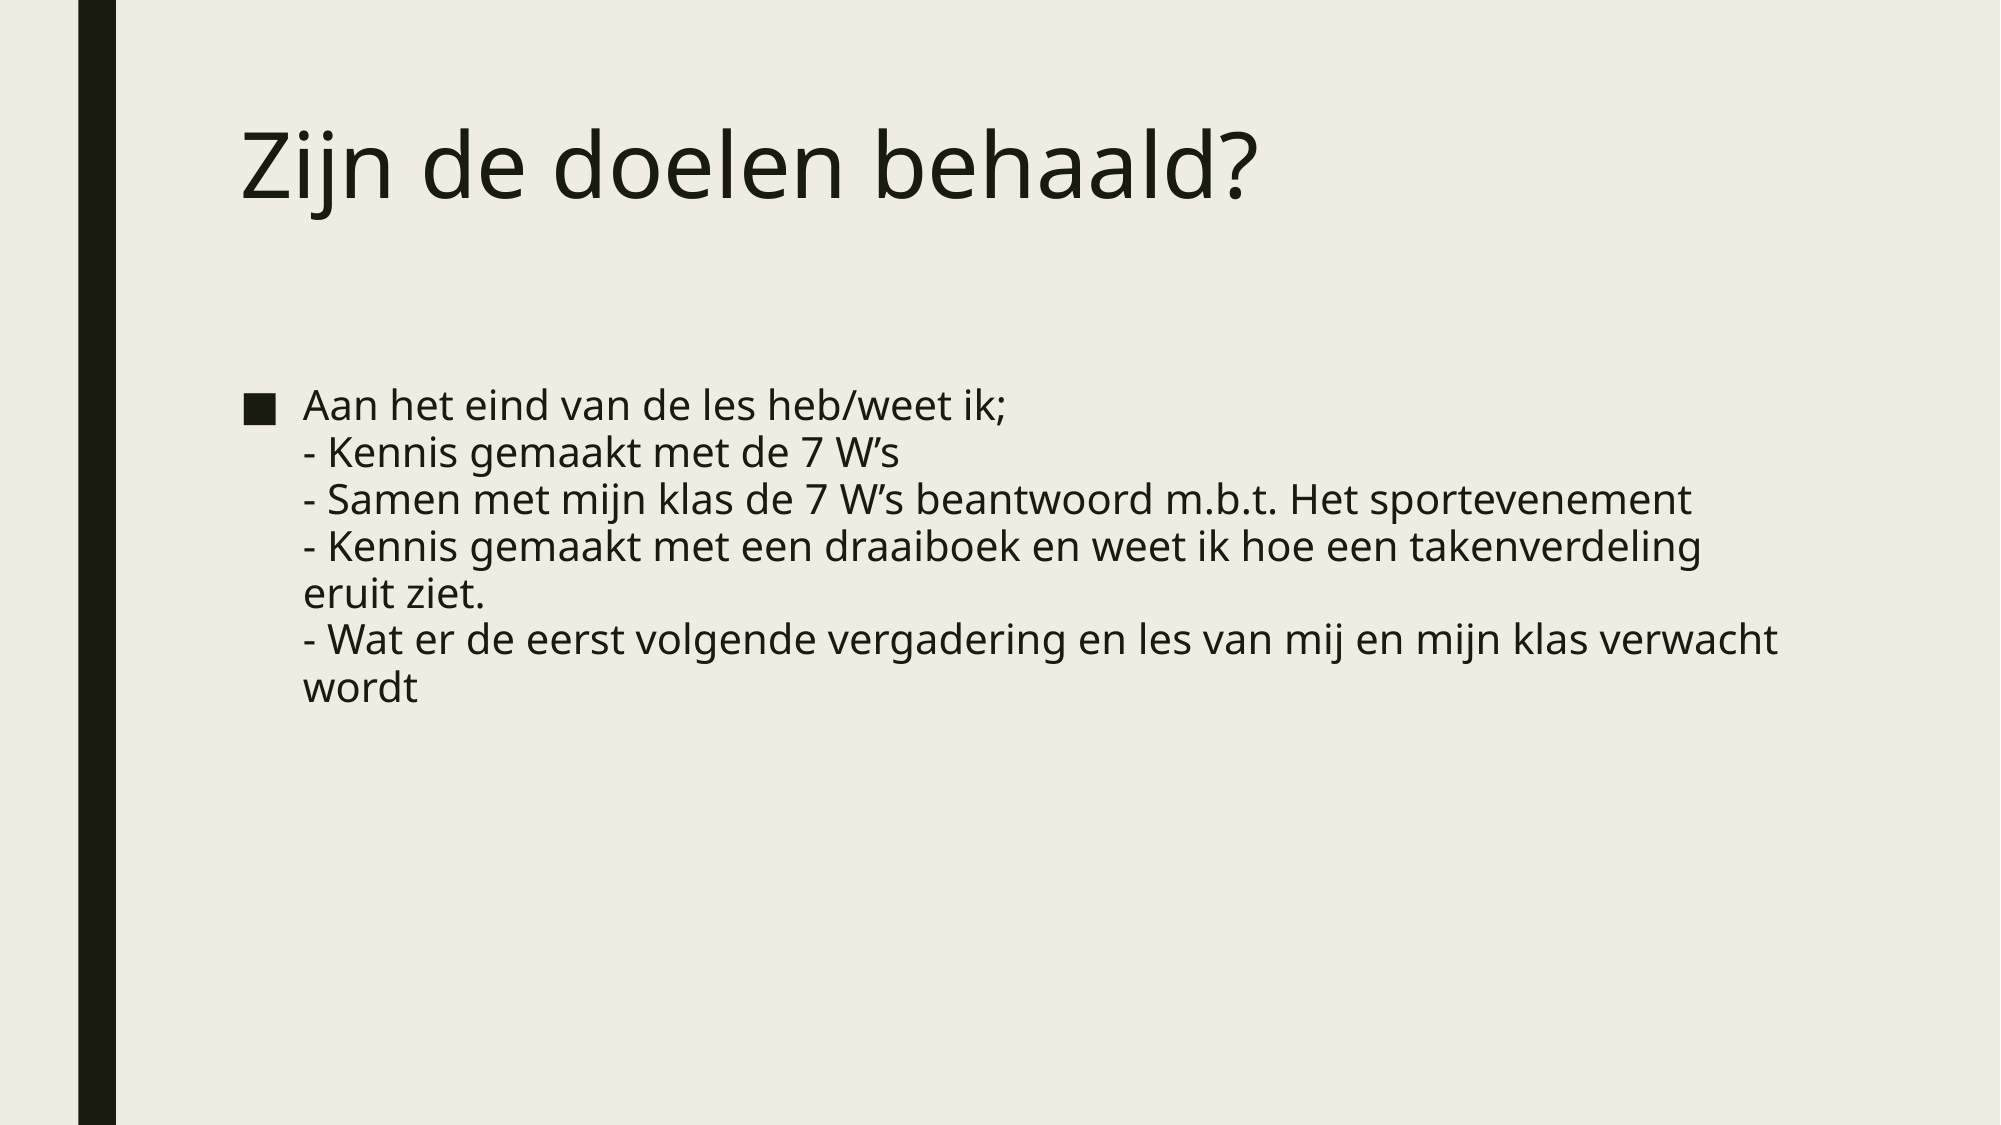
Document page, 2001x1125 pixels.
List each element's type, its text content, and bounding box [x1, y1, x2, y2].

list Aan het eind van de les heb/weet ik; - Kennis gemaakt met de 7 W’s - Samen met mijn klas de 7 W’s beantwoord m.b.t. Het sportevenement - Kennis gemaakt met een draaiboek en weet ik hoe een takenverdeling eruit ziet. - Wat er de eerst volgende vergadering en les van mij en mijn klas verwacht wordt [225, 375, 1800, 963]
title Zijn de doelen behaald? [225, 112, 1800, 357]
